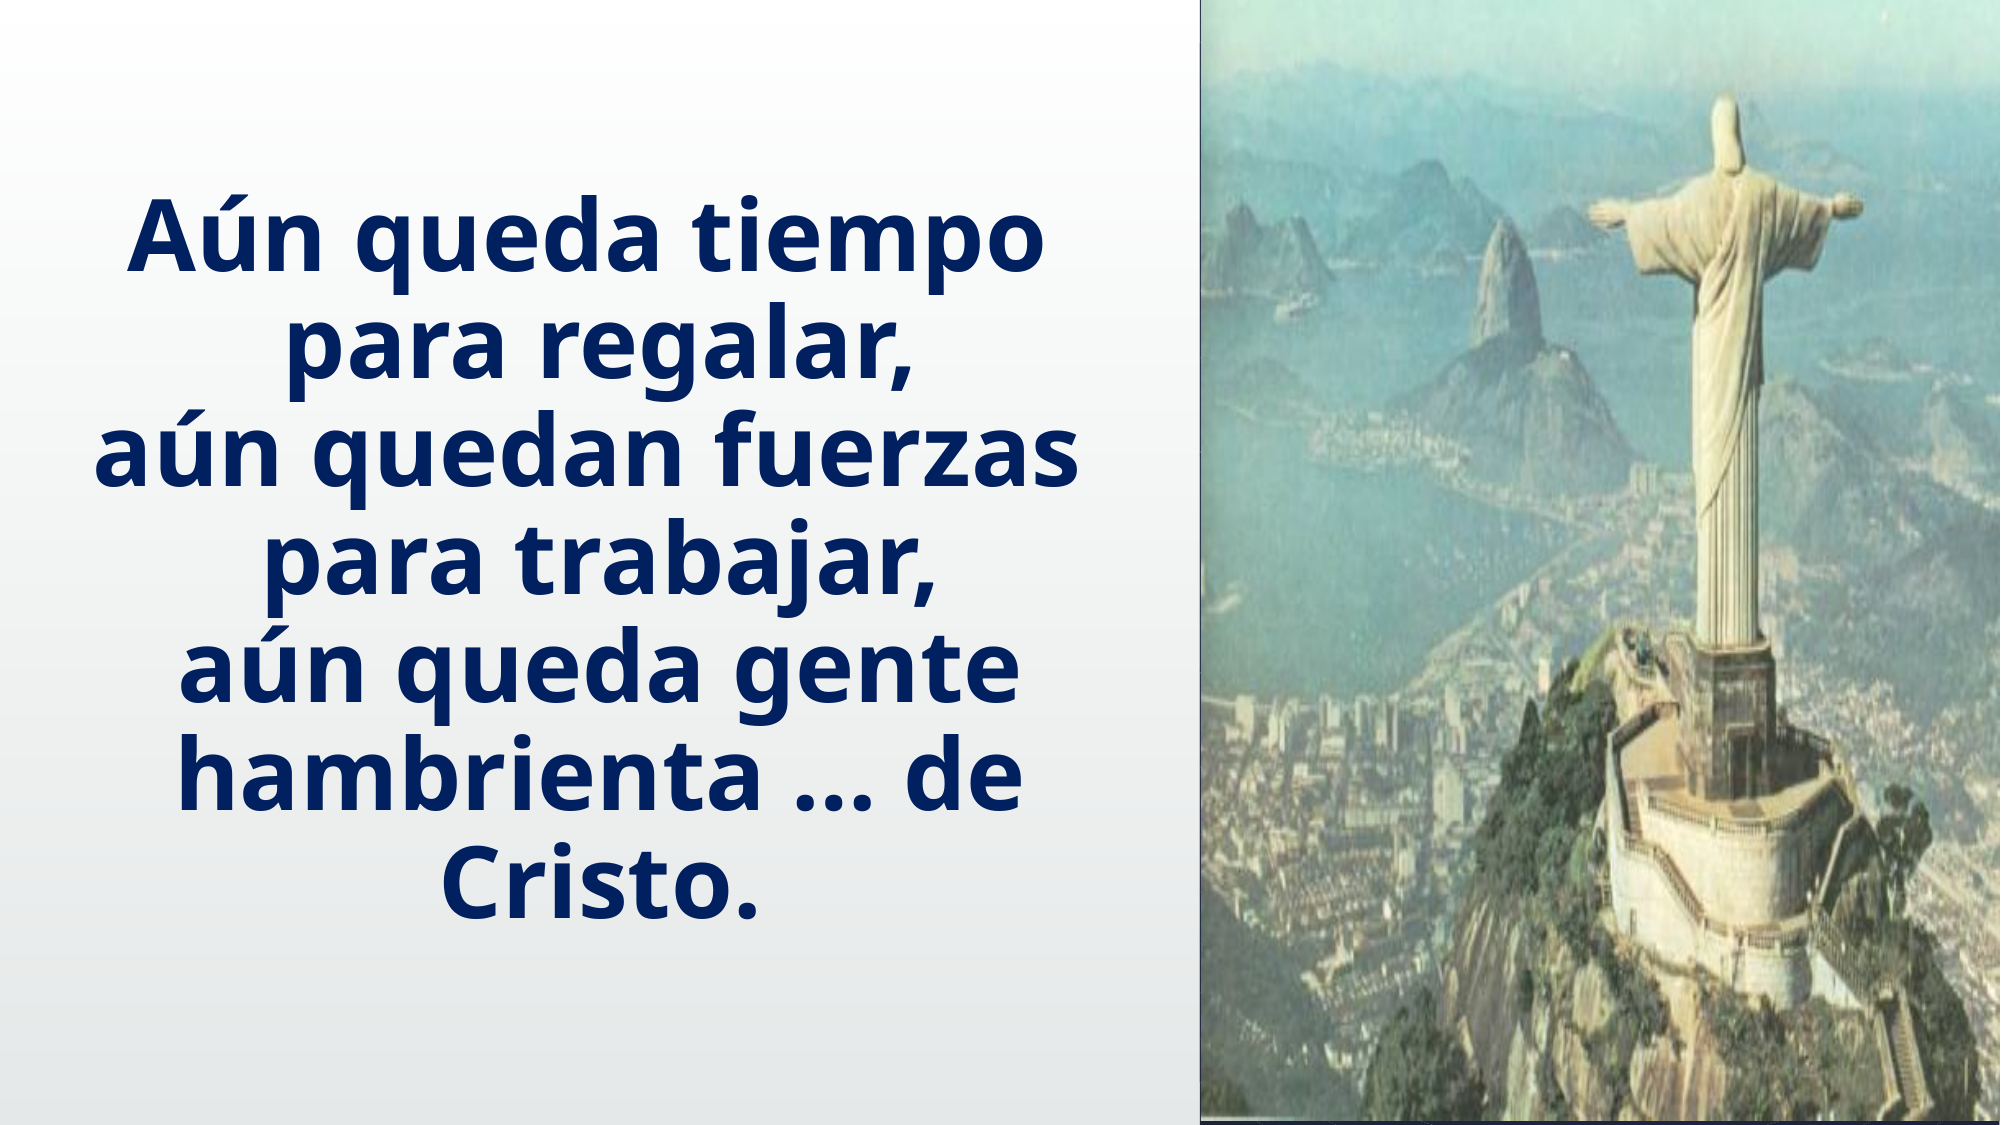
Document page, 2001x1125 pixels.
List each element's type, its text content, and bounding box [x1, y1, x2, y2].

picture [1200, 0, 2000, 1125]
title Aún queda tiempo para regalar, aún quedan fuerzas para trabajar, aún queda gente hambrienta … de Cristo. [0, 0, 1200, 1125]
